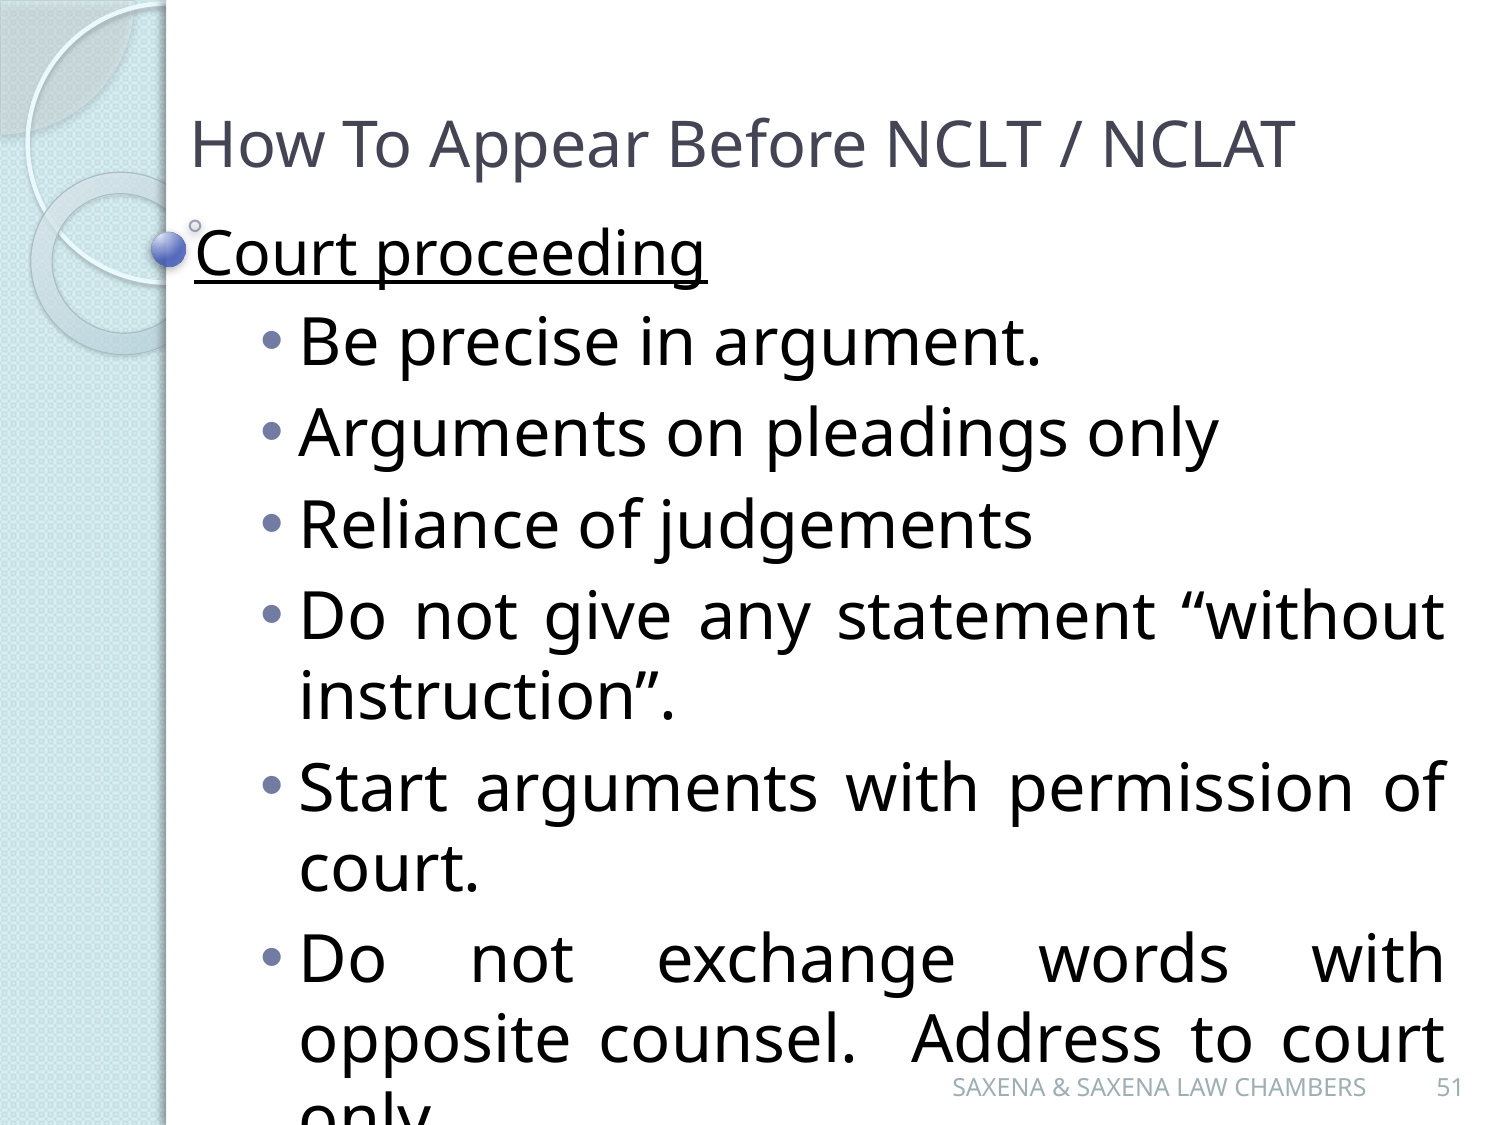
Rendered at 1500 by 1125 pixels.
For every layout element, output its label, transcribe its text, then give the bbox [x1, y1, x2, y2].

slide_number 51 [1413, 1034, 1488, 1113]
footer SAXENA & SAXENA LAW CHAMBERS [937, 1034, 1413, 1113]
title How To Appear Before NCLT / NCLAT [174, 37, 1463, 188]
subtitle Court proceeding Be precise in argument. Arguments on pleadings only Reliance of judgements Do not give any statement “without instruction”. Start arguments with permission of court. Do not exchange words with opposite counsel. Address to court only. [174, 212, 1463, 1025]
